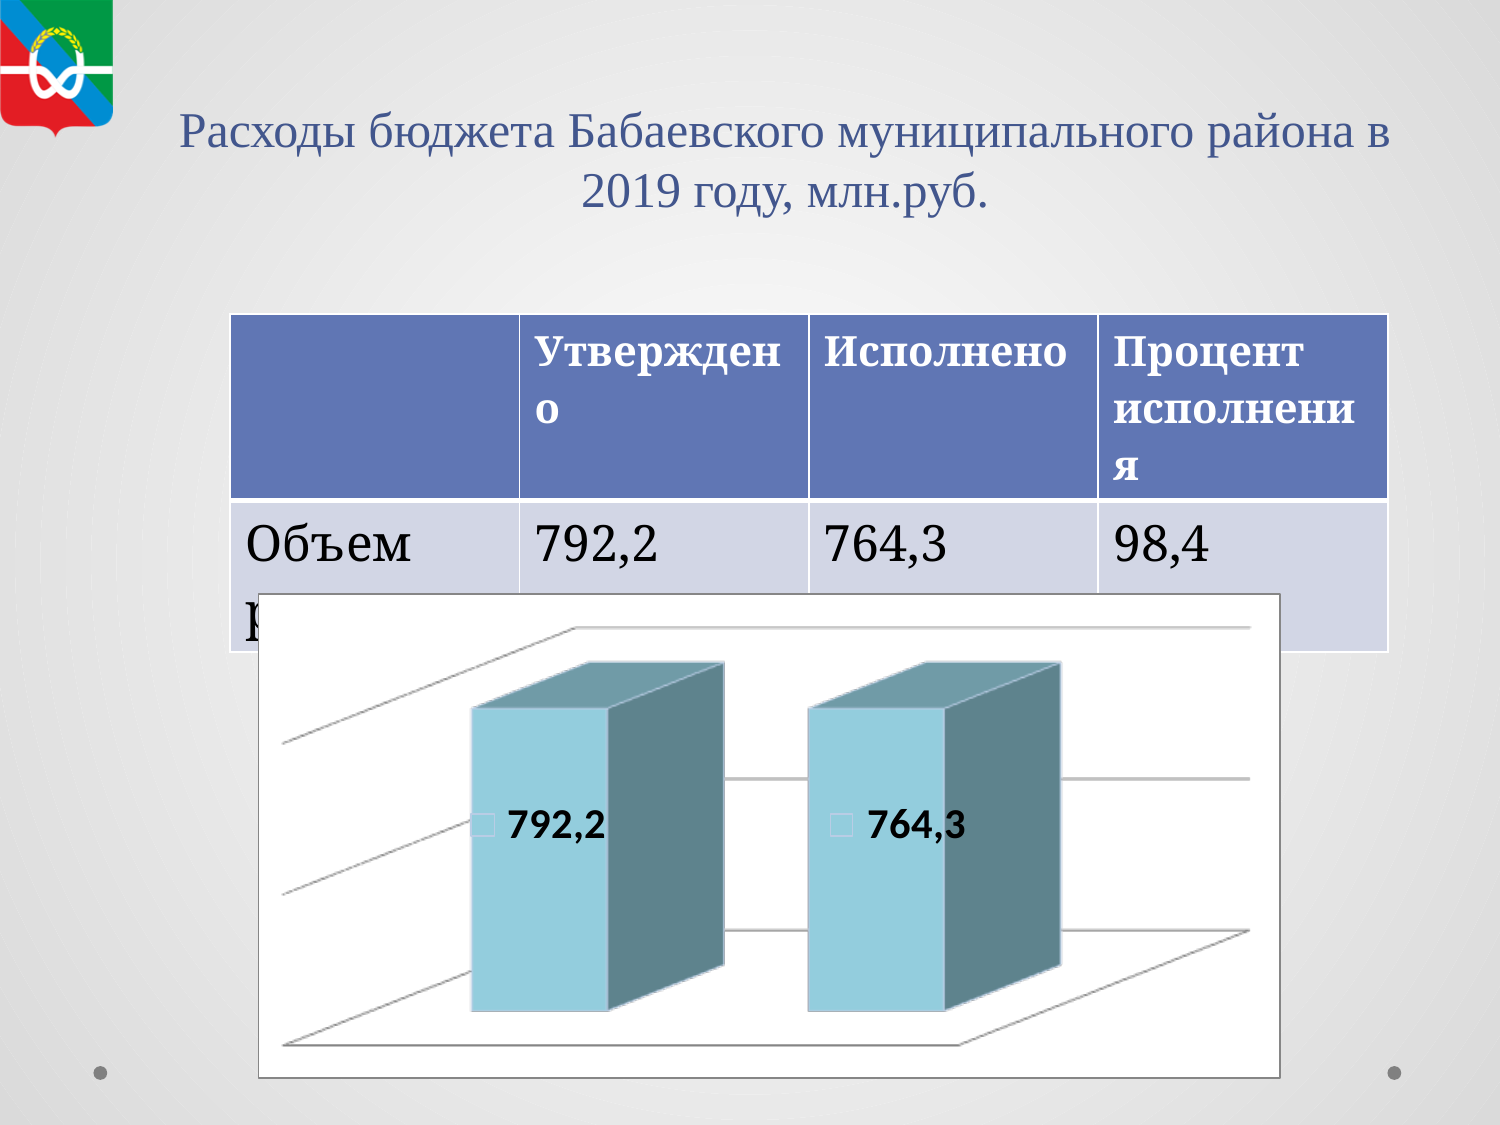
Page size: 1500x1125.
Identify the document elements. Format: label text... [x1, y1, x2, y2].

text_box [249, 585, 1286, 1084]
title Расходы бюджета Бабаевского муниципального района в 2019 году, млн.руб. [147, 54, 1423, 225]
table_cell Объем расходов [231, 503, 519, 651]
table_header [231, 315, 519, 498]
table_cell 792,2 [520, 503, 808, 584]
table_header Процент исполнения [1099, 315, 1387, 498]
table_cell 764,3 [810, 503, 1097, 584]
picture [0, 0, 113, 138]
table_header Утверждено [520, 315, 808, 498]
table_header Исполнено [810, 315, 1097, 498]
table_cell 98,4 [1099, 503, 1387, 651]
